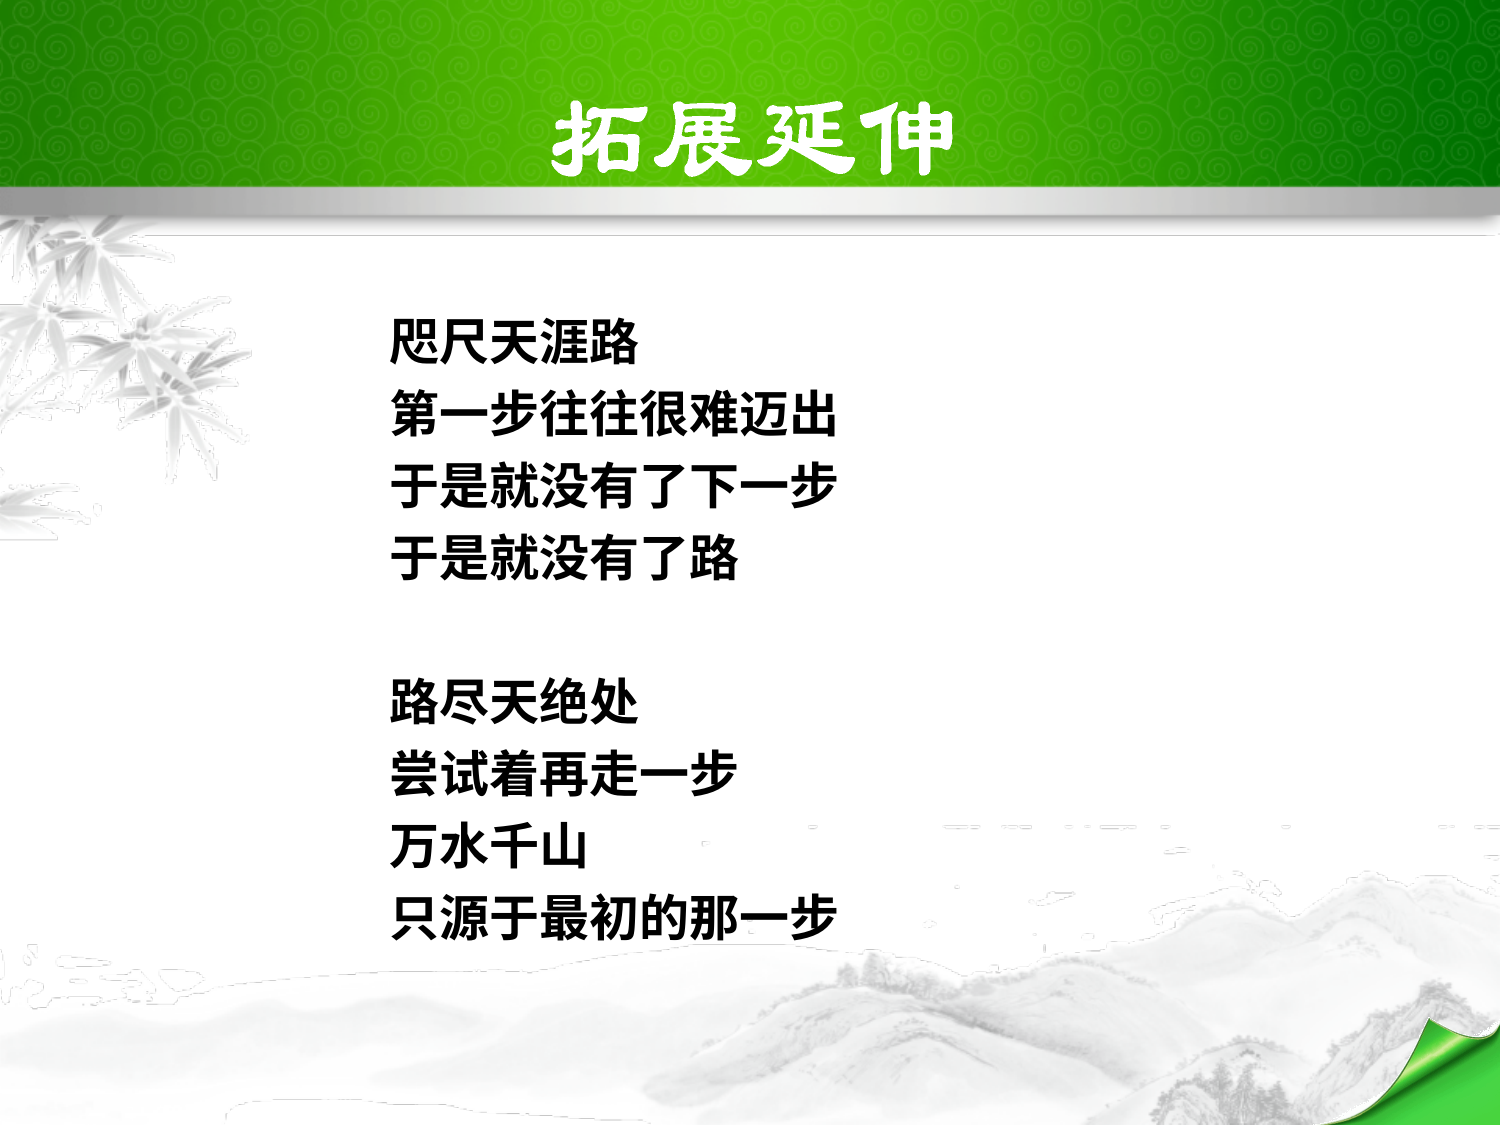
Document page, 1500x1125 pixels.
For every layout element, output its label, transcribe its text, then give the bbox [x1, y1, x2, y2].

text_box 咫尺天涯路 第一步往往很难迈出 于是就没有了下一步 于是就没有了路 路尽天绝处 尝试着再走一步 万水千山 只源于最初的那一步 [374, 579, 1002, 777]
picture [0, 779, 1500, 1125]
picture [0, 0, 1500, 570]
